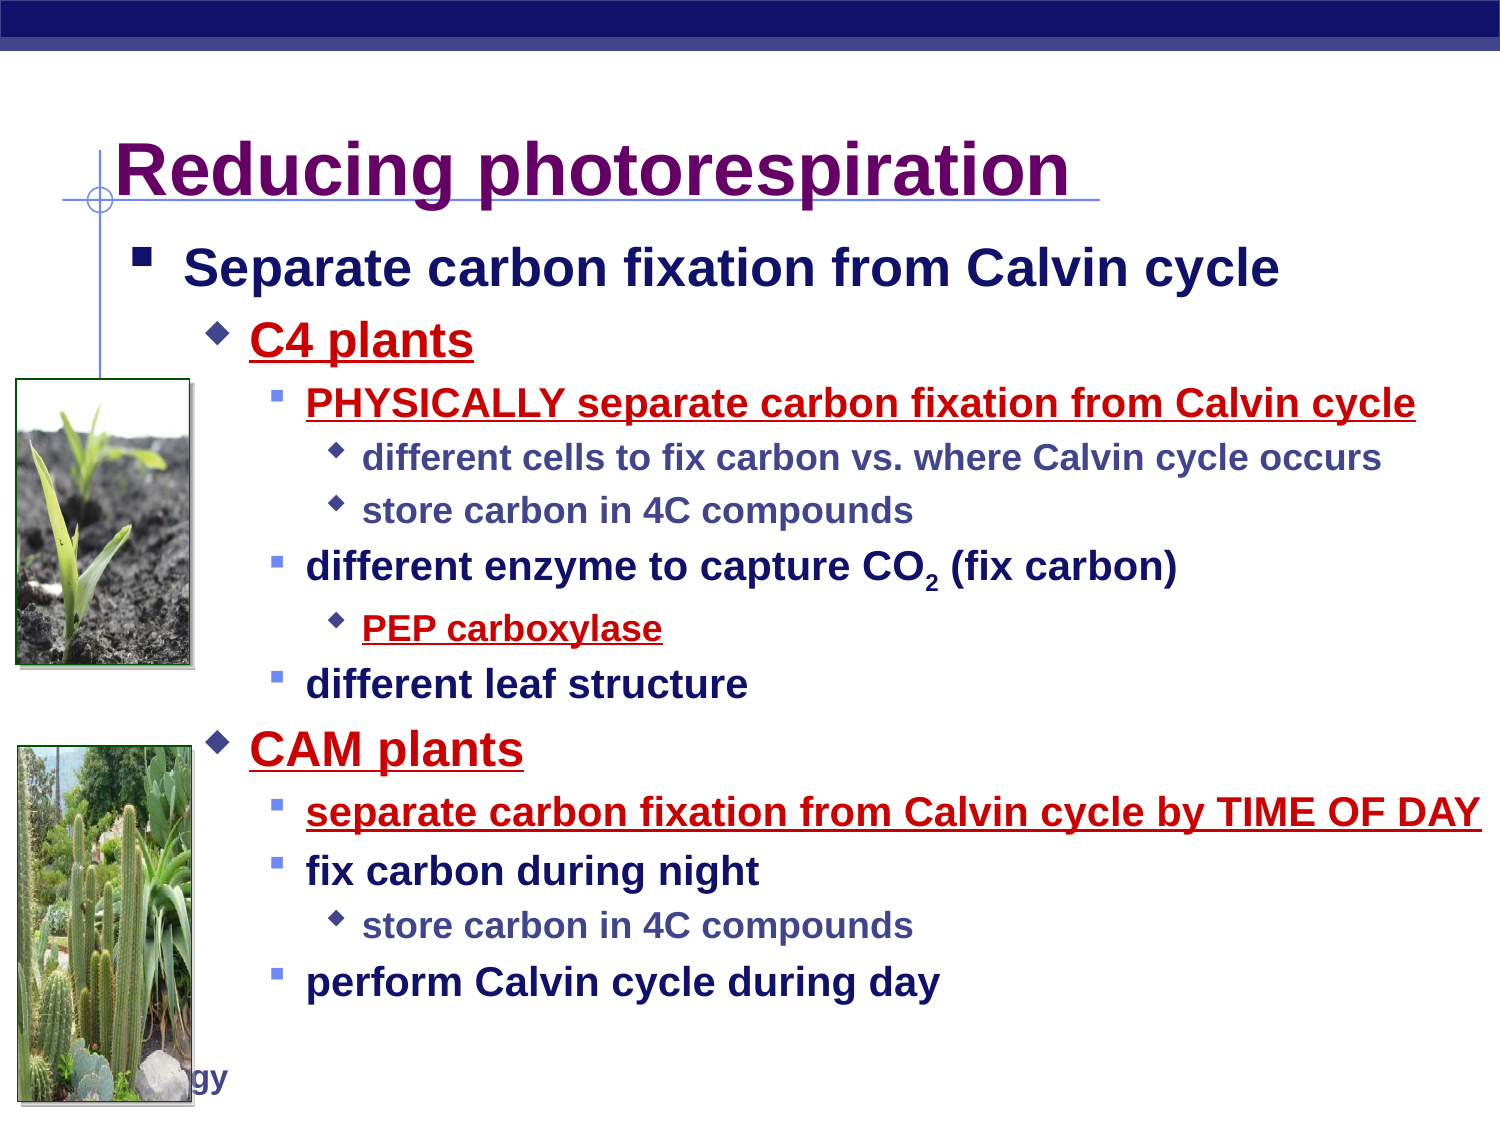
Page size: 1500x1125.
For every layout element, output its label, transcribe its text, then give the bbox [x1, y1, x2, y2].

list Separate carbon fixation from Calvin cycle C4 plants PHYSICALLY separate carbon fixation from Calvin cycle different cells to fix carbon vs. where Calvin cycle occurs store carbon in 4C compounds different enzyme to capture CO2 (fix carbon) PEP carboxylase different leaf structure CAM plants separate carbon fixation from Calvin cycle by TIME OF DAY fix carbon during night store carbon in 4C compounds perform Calvin cycle during day [112, 224, 1500, 1100]
picture [17, 746, 191, 1101]
title Reducing photorespiration [99, 112, 1376, 238]
picture [16, 379, 189, 665]
